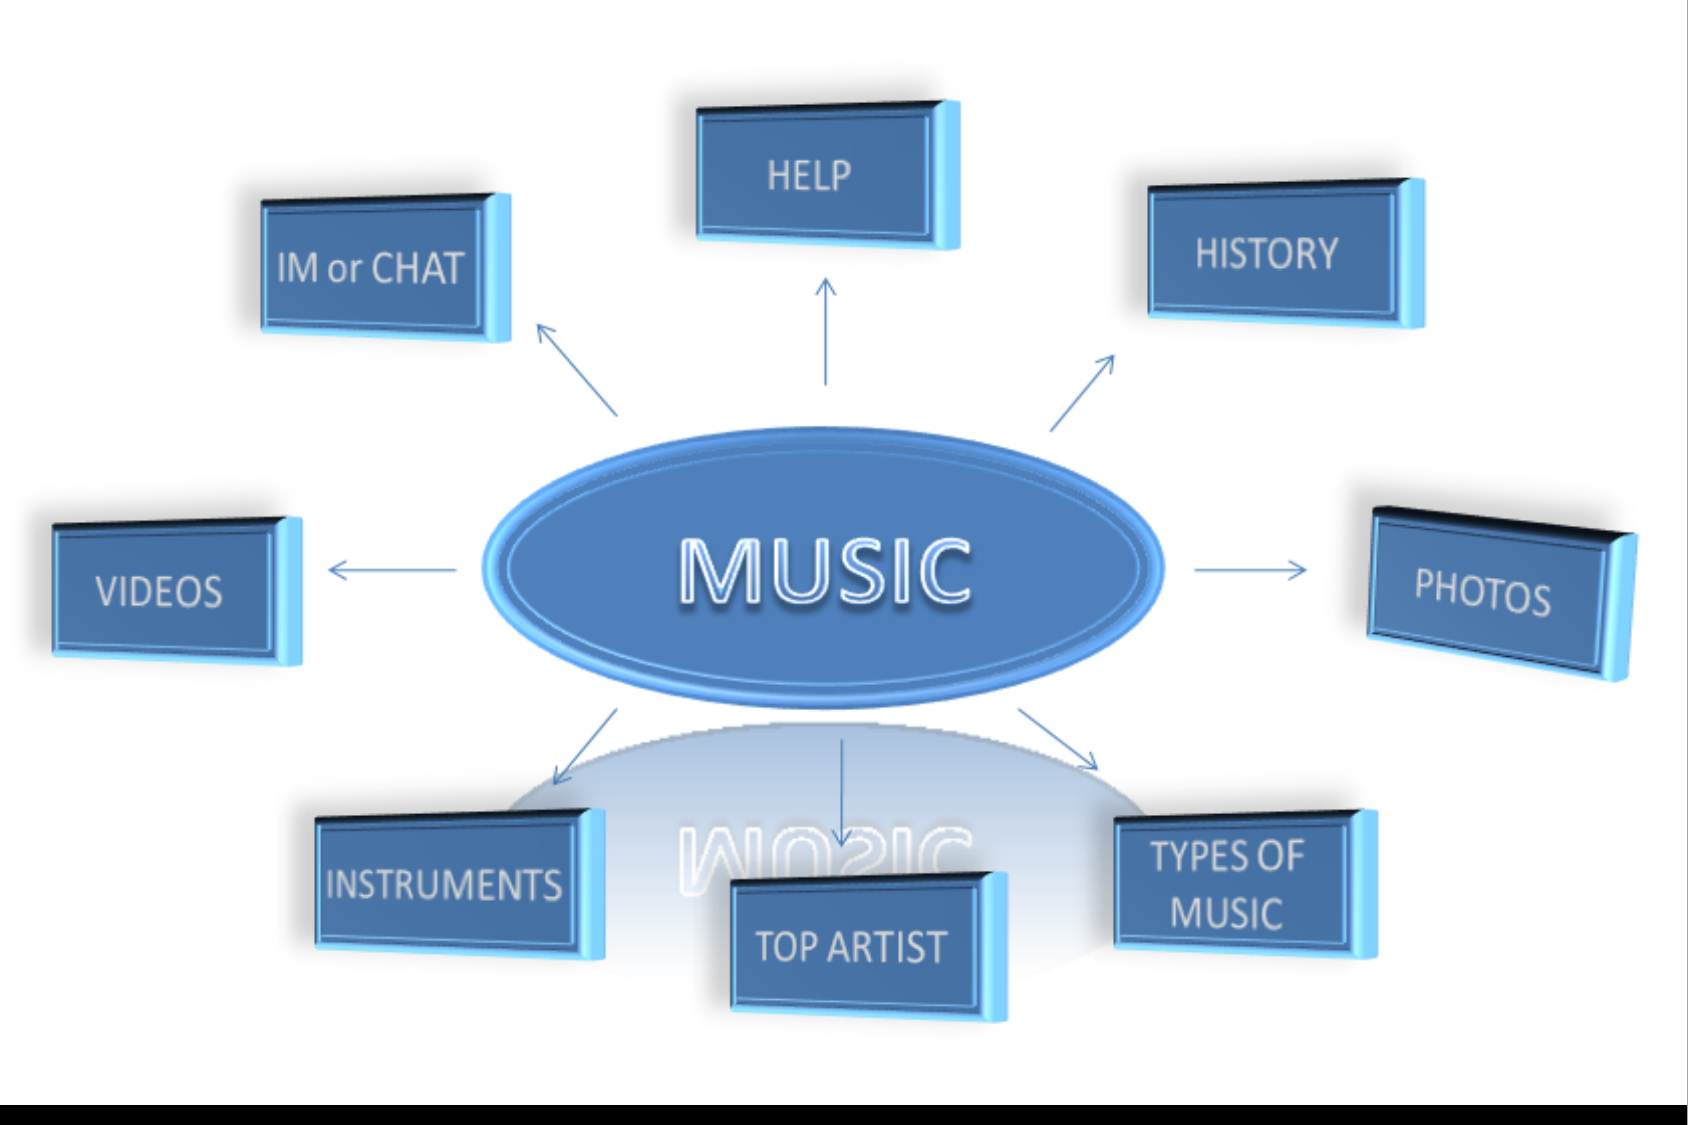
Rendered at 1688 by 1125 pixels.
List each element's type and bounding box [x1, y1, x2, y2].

list [0, 0, 1688, 1105]
